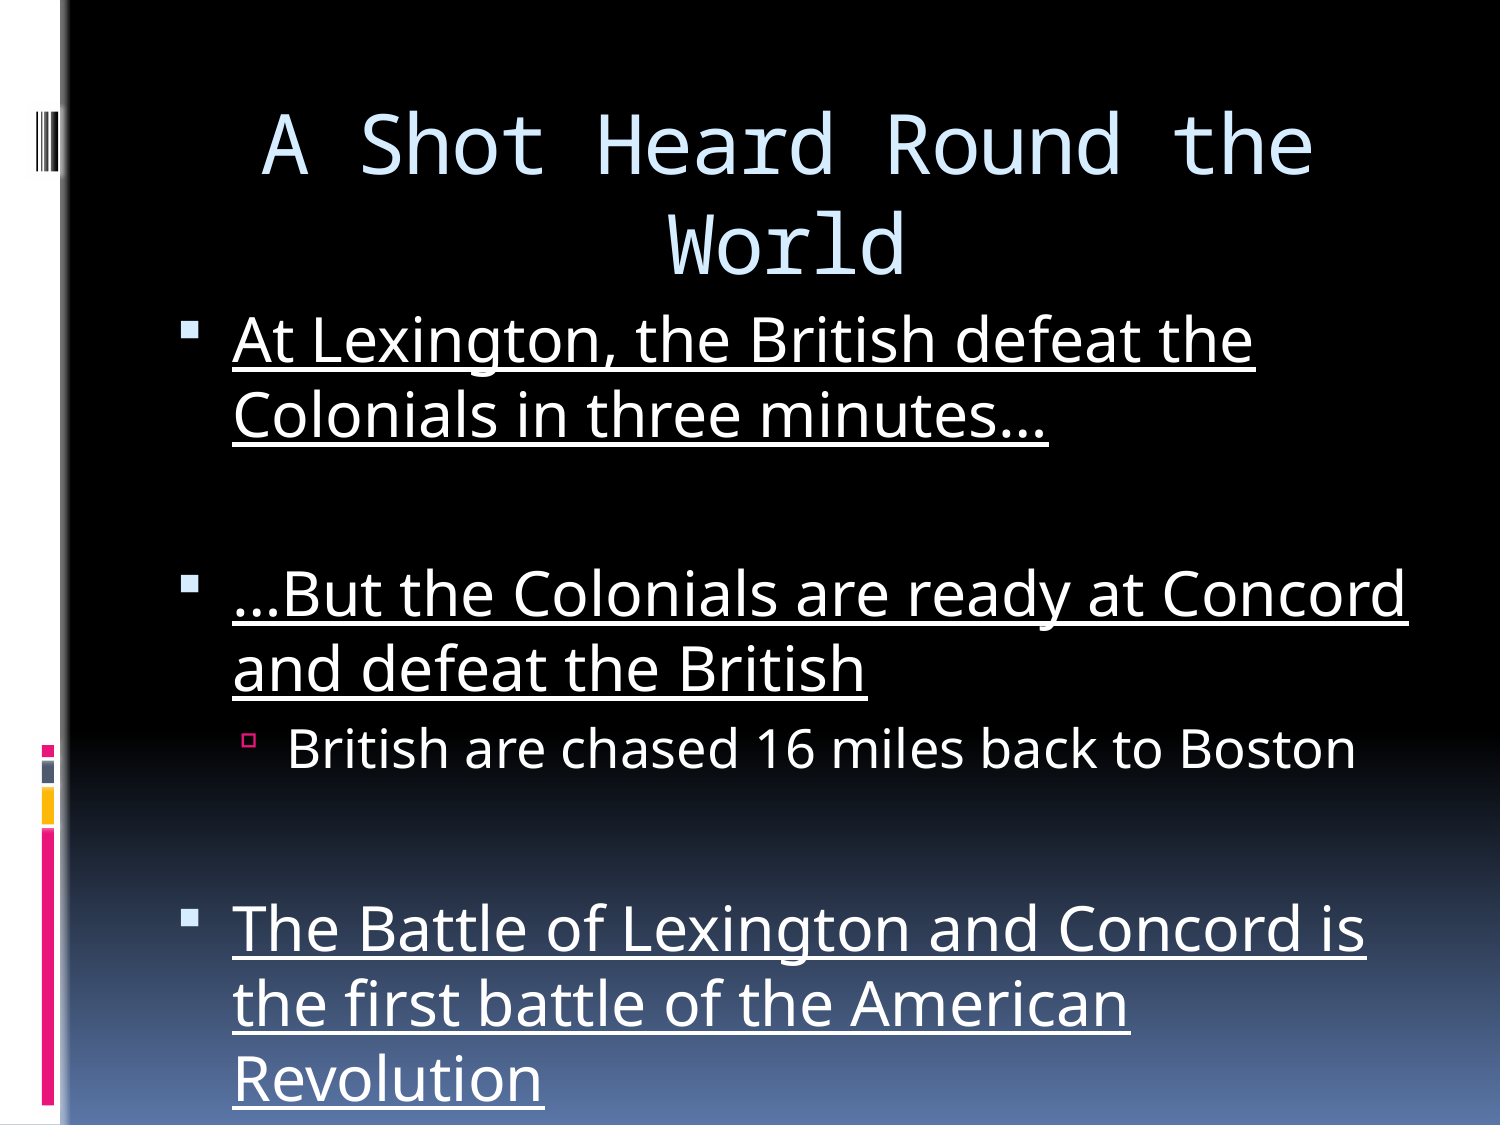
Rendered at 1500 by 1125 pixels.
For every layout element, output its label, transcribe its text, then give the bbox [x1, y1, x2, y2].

title A Shot Heard Round the World [150, 83, 1425, 234]
list At Lexington, the British defeat the Colonials in three minutes… …But the Colonials are ready at Concord and defeat the British British are chased 16 miles back to Boston The Battle of Lexington and Concord is the first battle of the American Revolution [150, 292, 1425, 1043]
